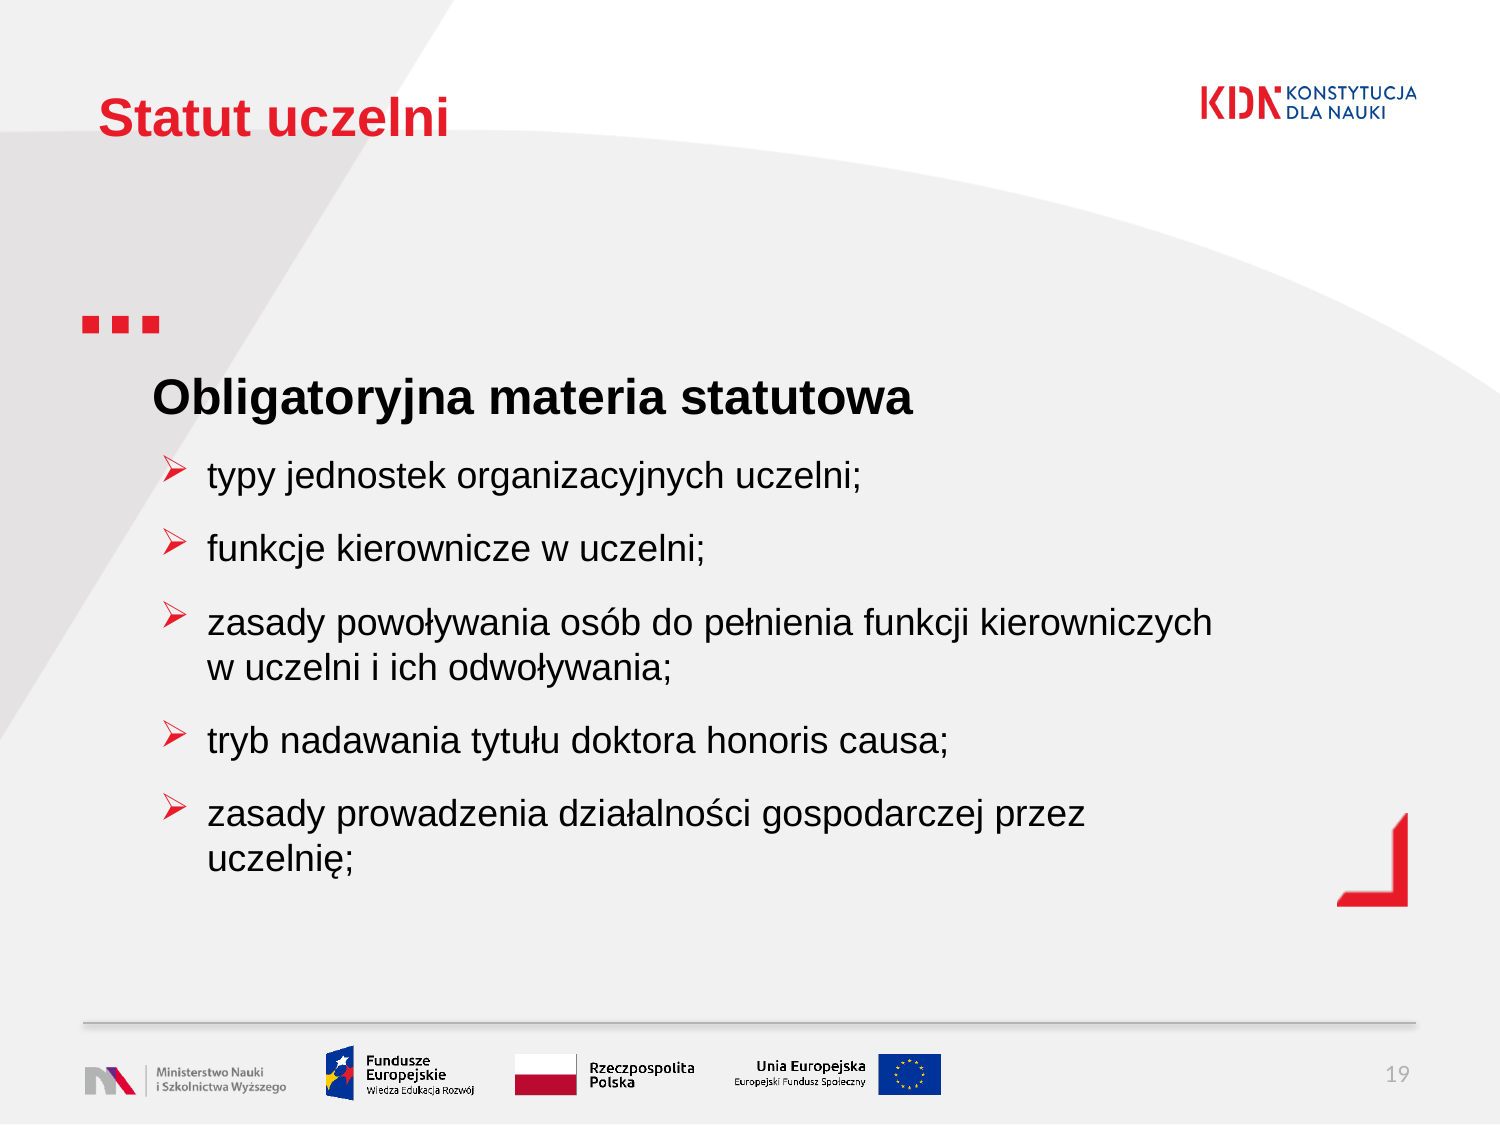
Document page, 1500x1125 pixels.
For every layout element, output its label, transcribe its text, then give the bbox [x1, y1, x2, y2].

list typy jednostek organizacyjnych uczelni; funkcje kierownicze w uczelni; zasady powoływania osób do pełnienia funkcji kierowniczych w uczelni i ich odwoływania; tryb nadawania tytułu doktora honoris causa; zasady prowadzenia działalności gospodarczej przez uczelnię; [145, 443, 1251, 921]
title Statut uczelni [83, 74, 1170, 143]
slide_number 19 [1074, 1042, 1425, 1103]
picture [0, 0, 1500, 1125]
text_box Obligatoryjna materia statutowa [137, 357, 1259, 433]
